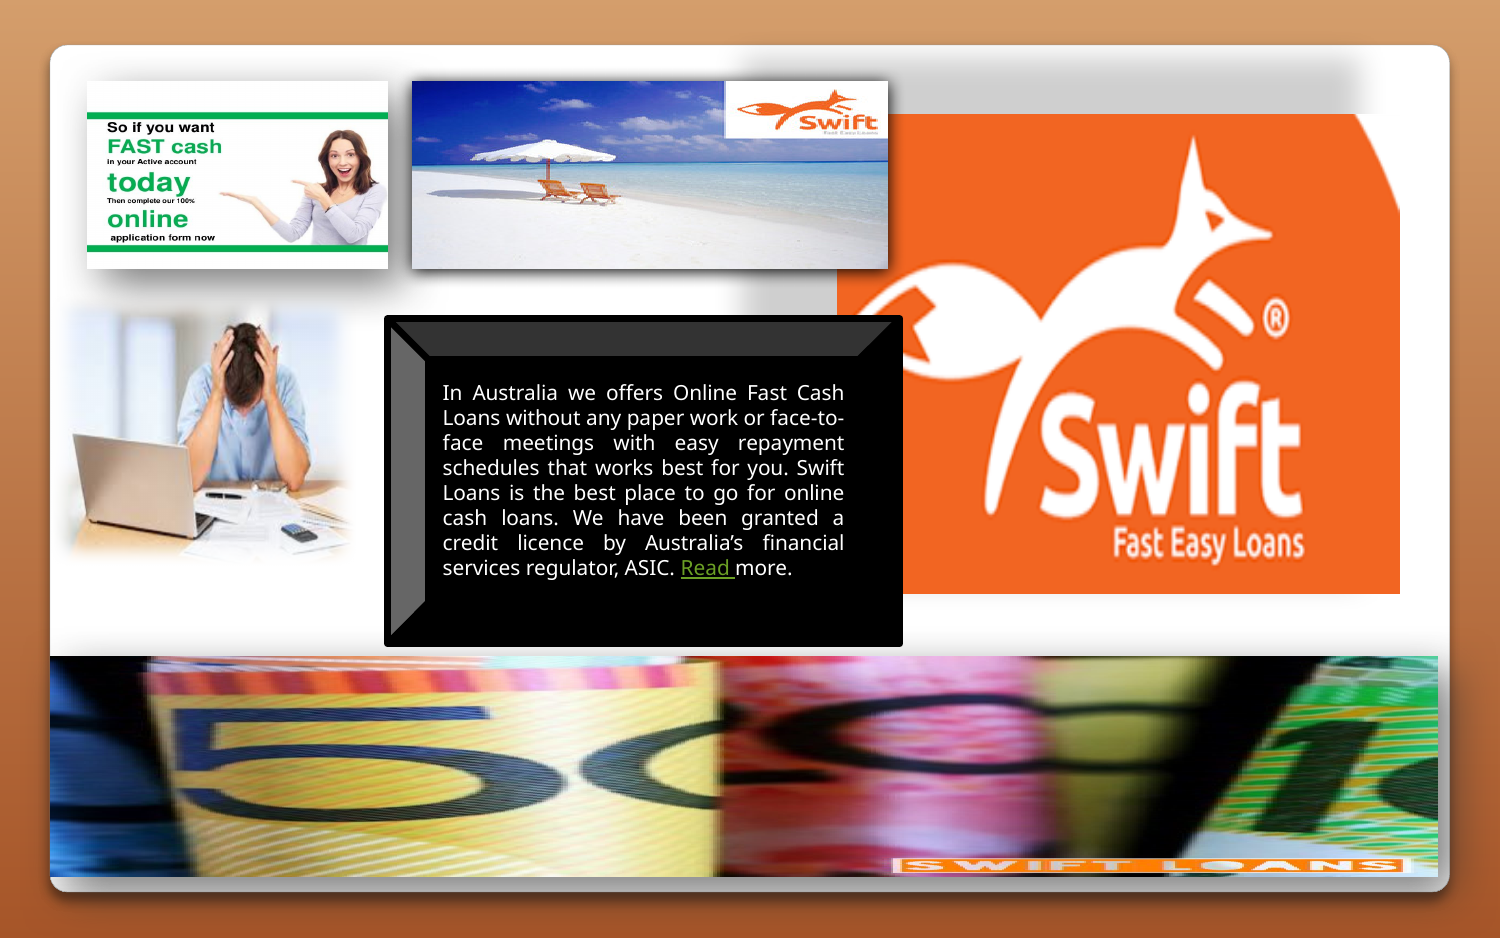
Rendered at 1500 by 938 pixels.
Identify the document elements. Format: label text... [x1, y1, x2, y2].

picture [49, 656, 1438, 878]
picture [412, 80, 1401, 594]
picture [87, 80, 388, 270]
text_box In Australia we offers Online Fast Cash Loans without any paper work or face-to-face meetings with easy repayment schedules that works best for you. Swift Loans is the best place to go for online cash loans. We have been granted a credit licence by Australia’s financial services regulator, ASIC. Read more. [384, 315, 903, 647]
picture [49, 293, 357, 567]
